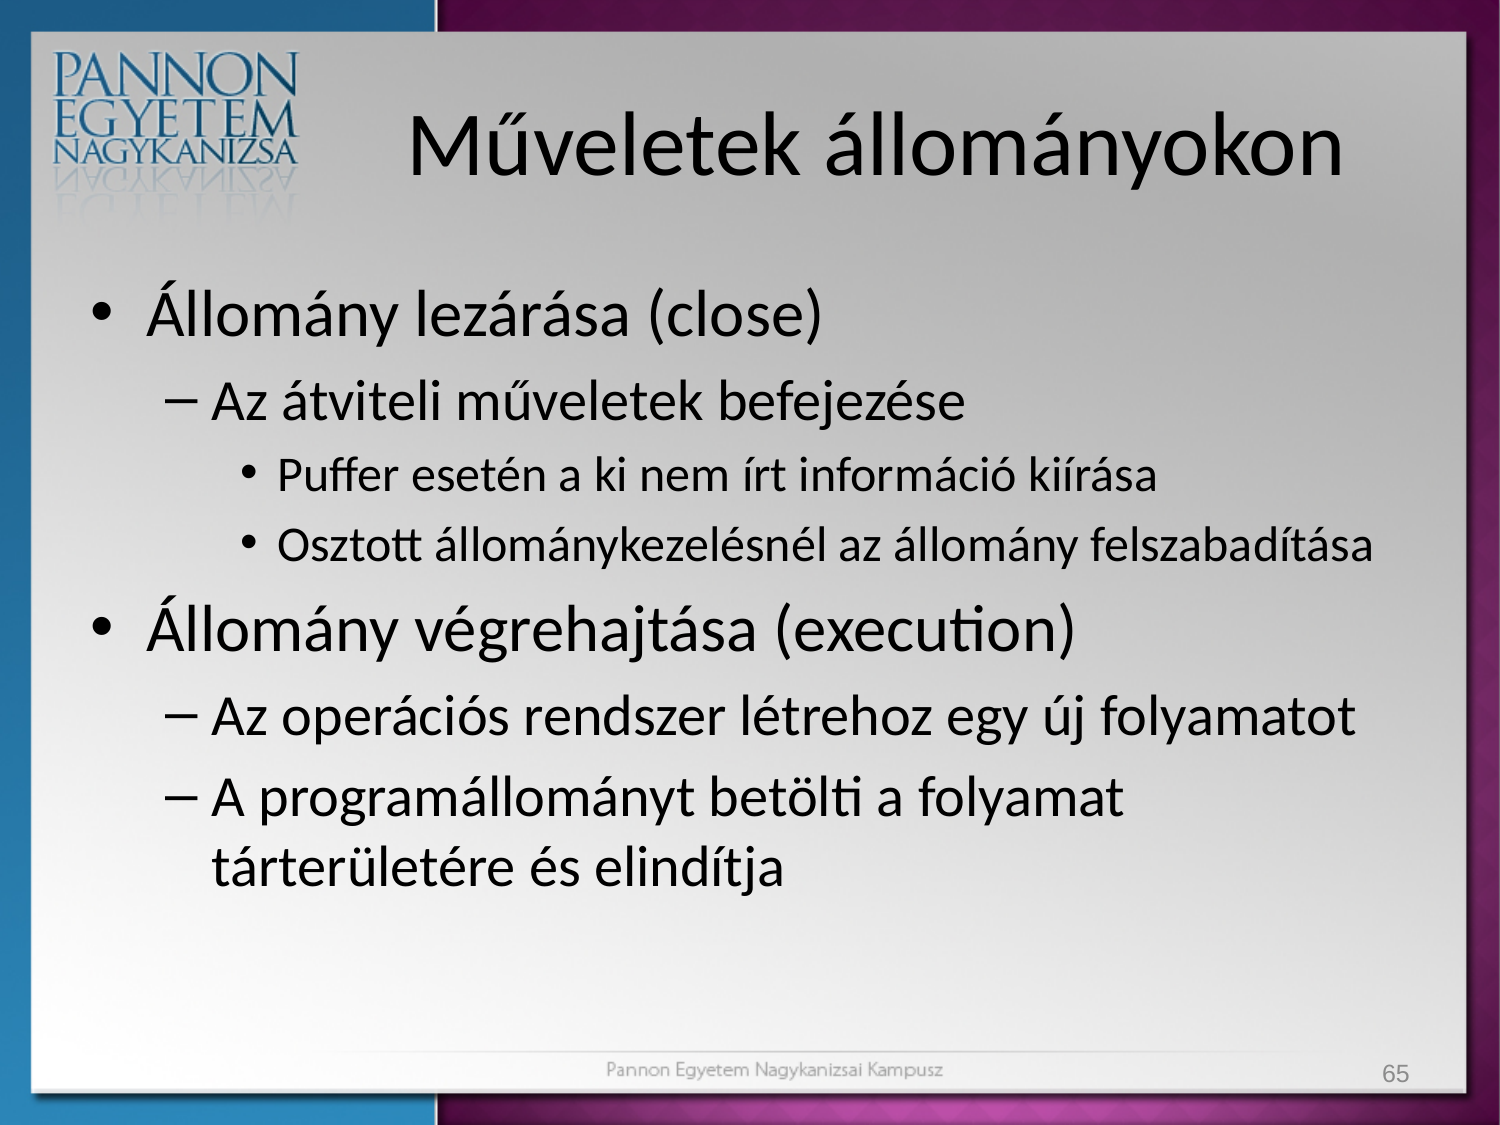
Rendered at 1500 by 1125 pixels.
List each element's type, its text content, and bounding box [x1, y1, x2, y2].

title Műveletek állományokon [328, 45, 1425, 233]
picture [0, 0, 1500, 1125]
slide_number 65 [1074, 1042, 1425, 1103]
list Állomány lezárása (close) Az átviteli műveletek befejezése Puffer esetén a ki nem írt információ kiírása Osztott állománykezelésnél az állomány felszabadítása Állomány végrehajtása (execution) Az operációs rendszer létrehoz egy új folyamatot A programállományt betölti a folyamat tárterületére és elindítja [75, 262, 1425, 1038]
